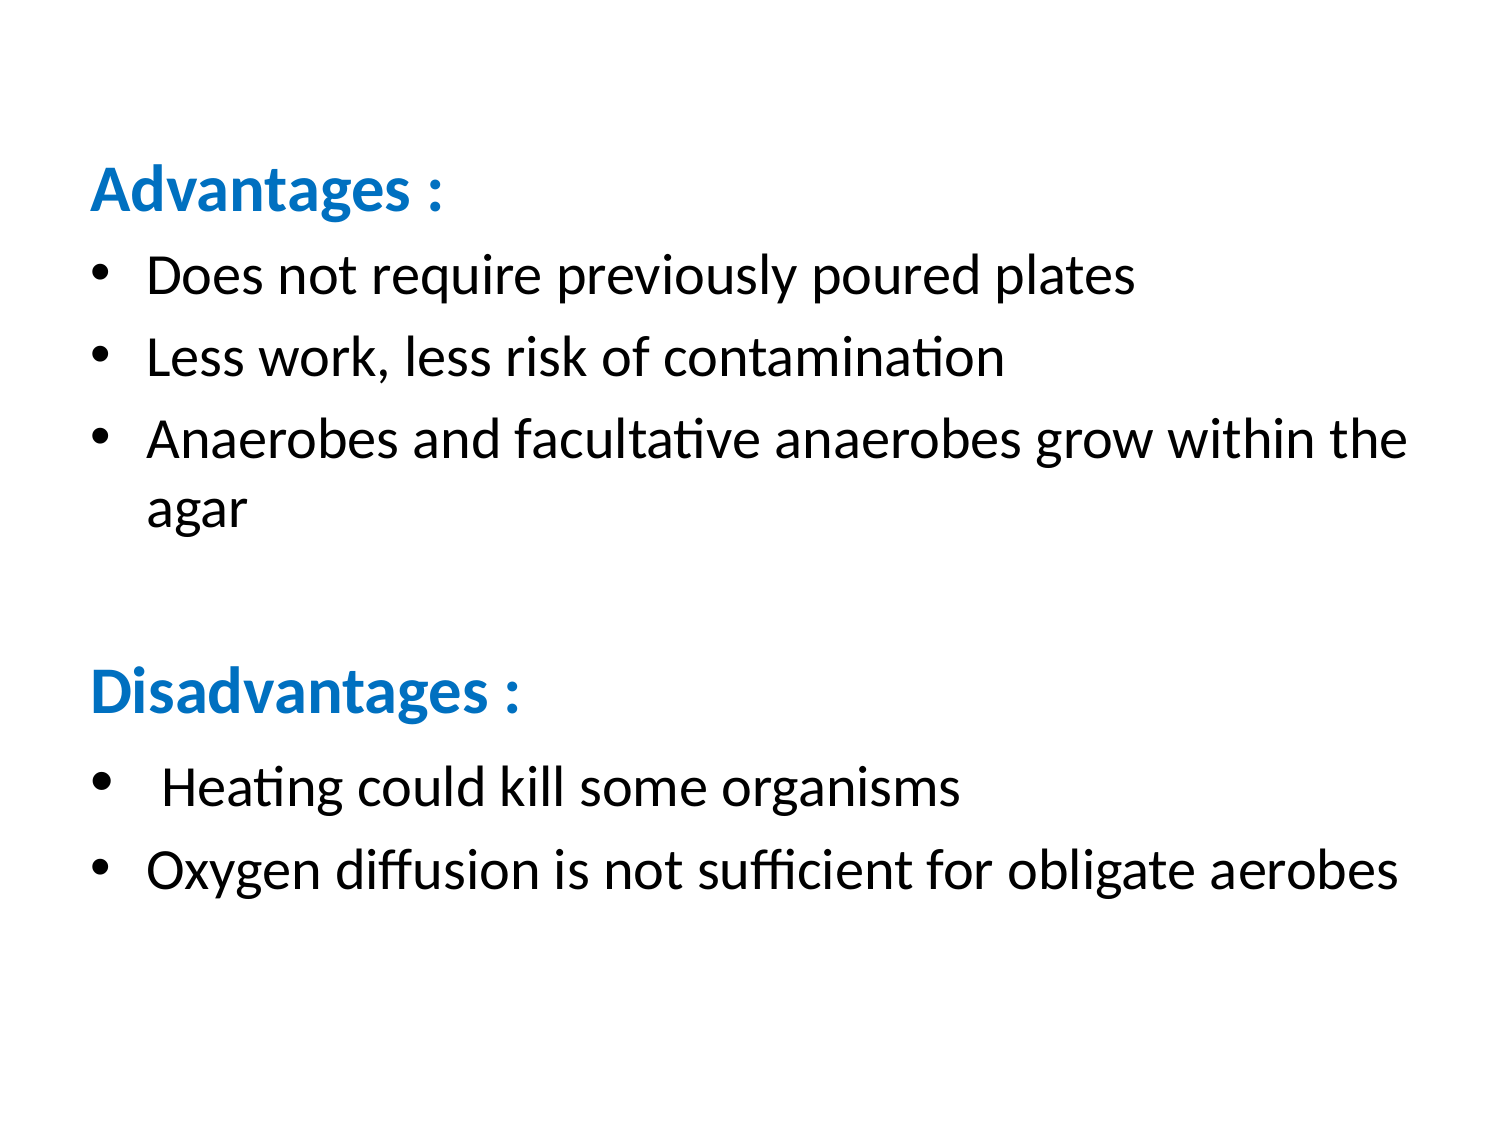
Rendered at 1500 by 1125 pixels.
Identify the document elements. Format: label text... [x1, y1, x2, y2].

list Advantages : Does not require previously poured plates Less work, less risk of contamination Anaerobes and facultative anaerobes grow within the agar Disadvantages : Heating could kill some organisms Oxygen diffusion is not sufficient for obligate aerobes [75, 137, 1425, 1005]
